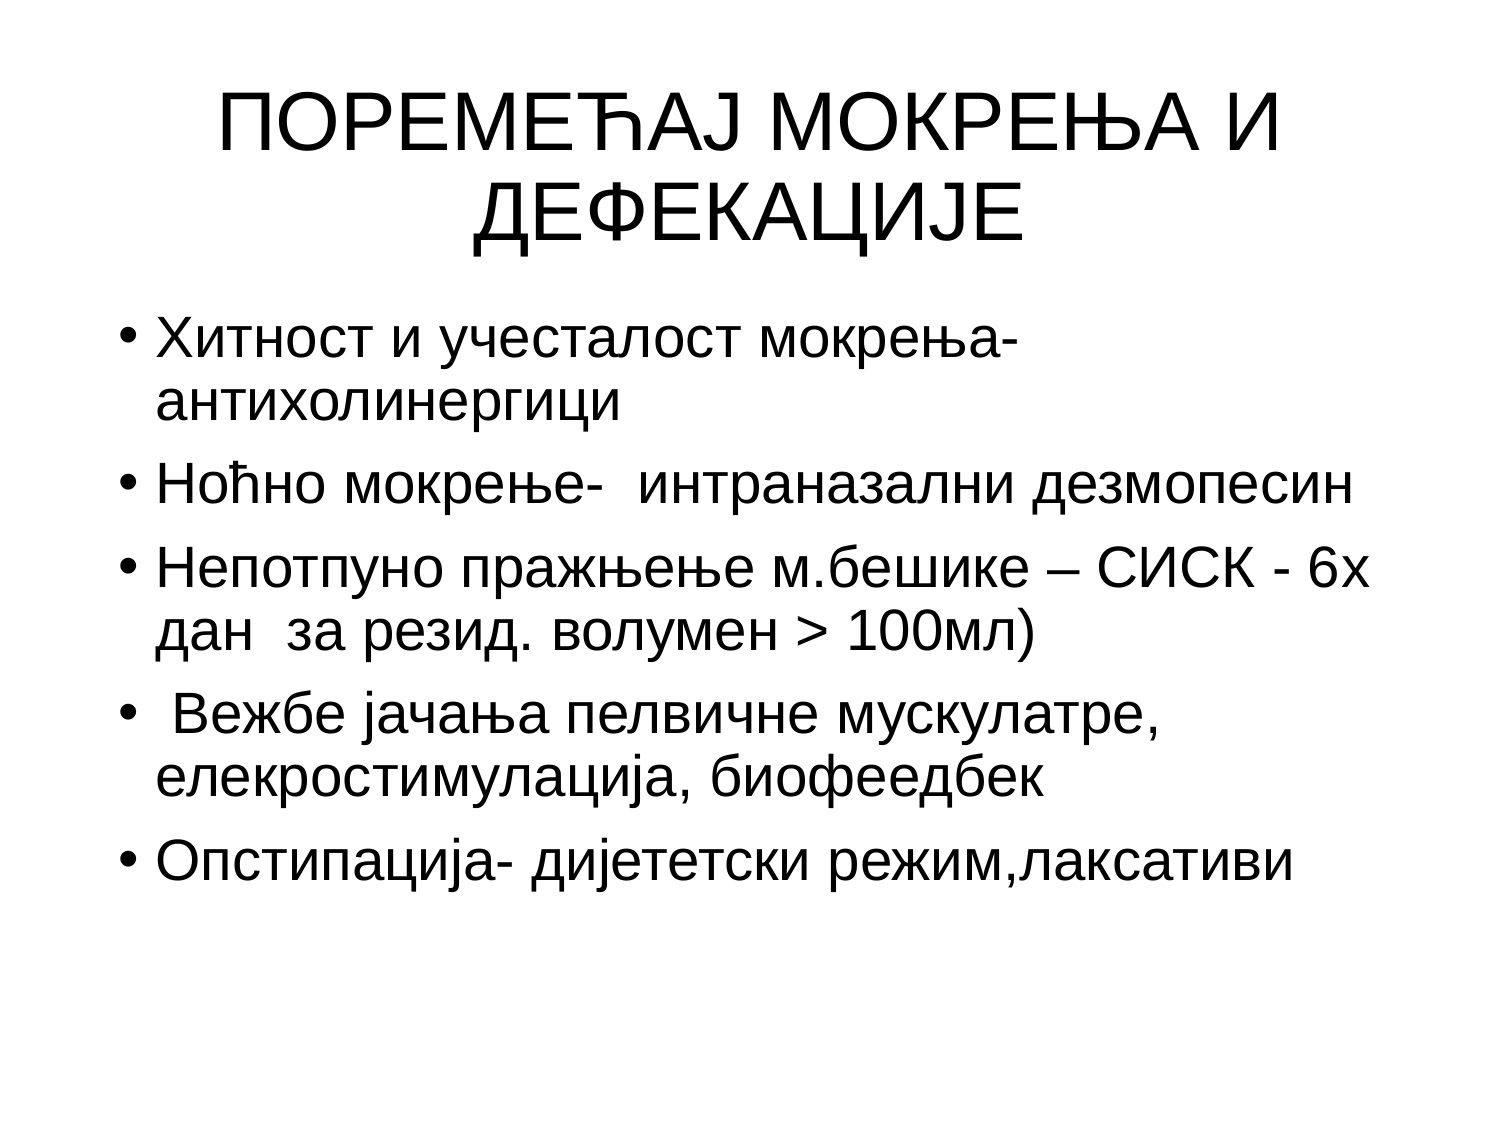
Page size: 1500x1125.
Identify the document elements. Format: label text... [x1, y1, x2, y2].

title ПОРЕМЕЋАЈ МОКРЕЊА И ДЕФЕКАЦИЈЕ [103, 59, 1397, 278]
list Хитност и учесталост мокрења- антихолинергици Ноћно мокрење- интраназални дезмопесин Непотпуно пражњење м.бешике – СИСК - 6x дан за резид. волумен > 100мл) Вежбе јачања пелвичне мускулатре, елекростимулација, биофеедбек Опстипација- дијететски режим,лаксативи [103, 299, 1397, 1014]
